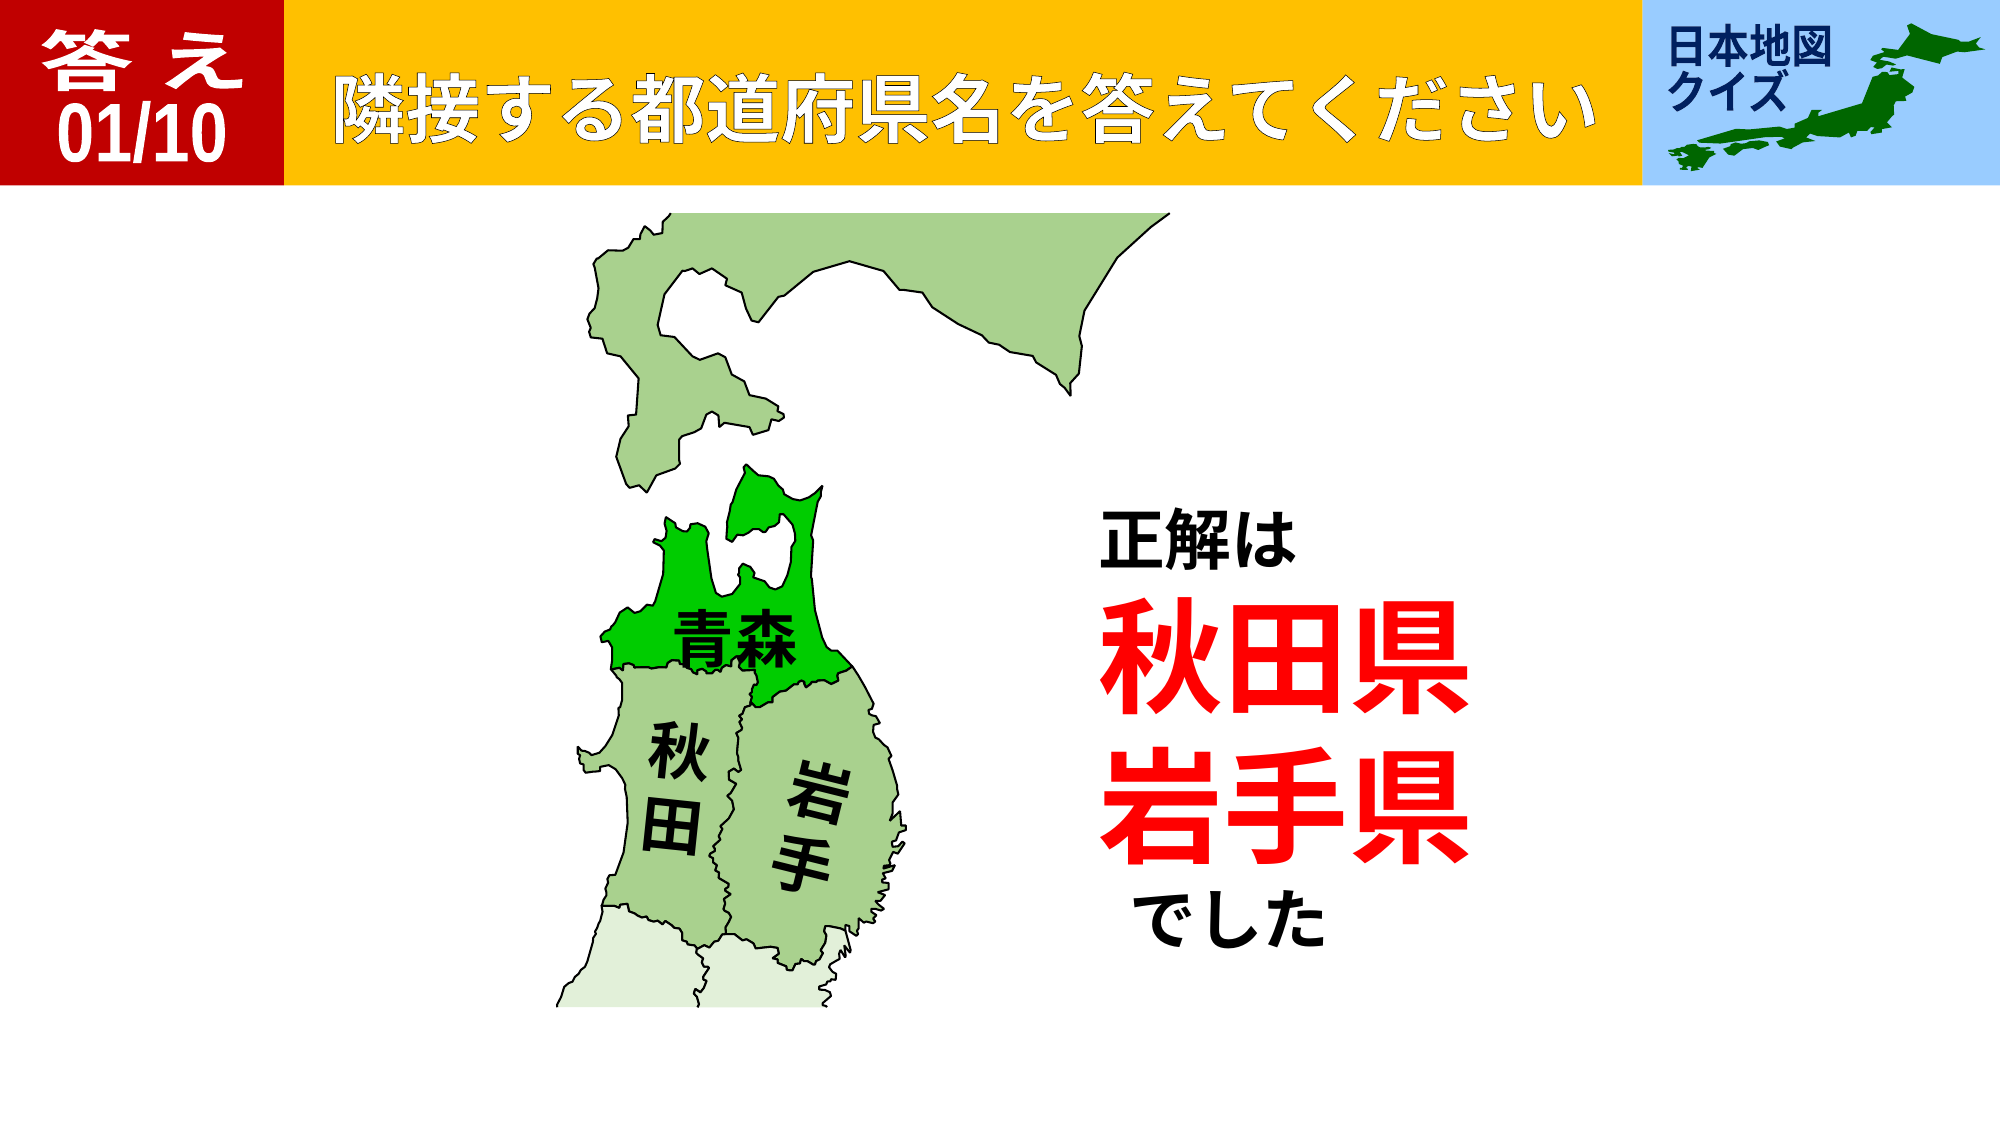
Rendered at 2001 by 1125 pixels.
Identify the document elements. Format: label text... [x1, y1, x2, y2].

text_box 正解は 秋田県 岩手県 でした [1176, 490, 1489, 966]
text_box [556, 212, 1170, 1008]
